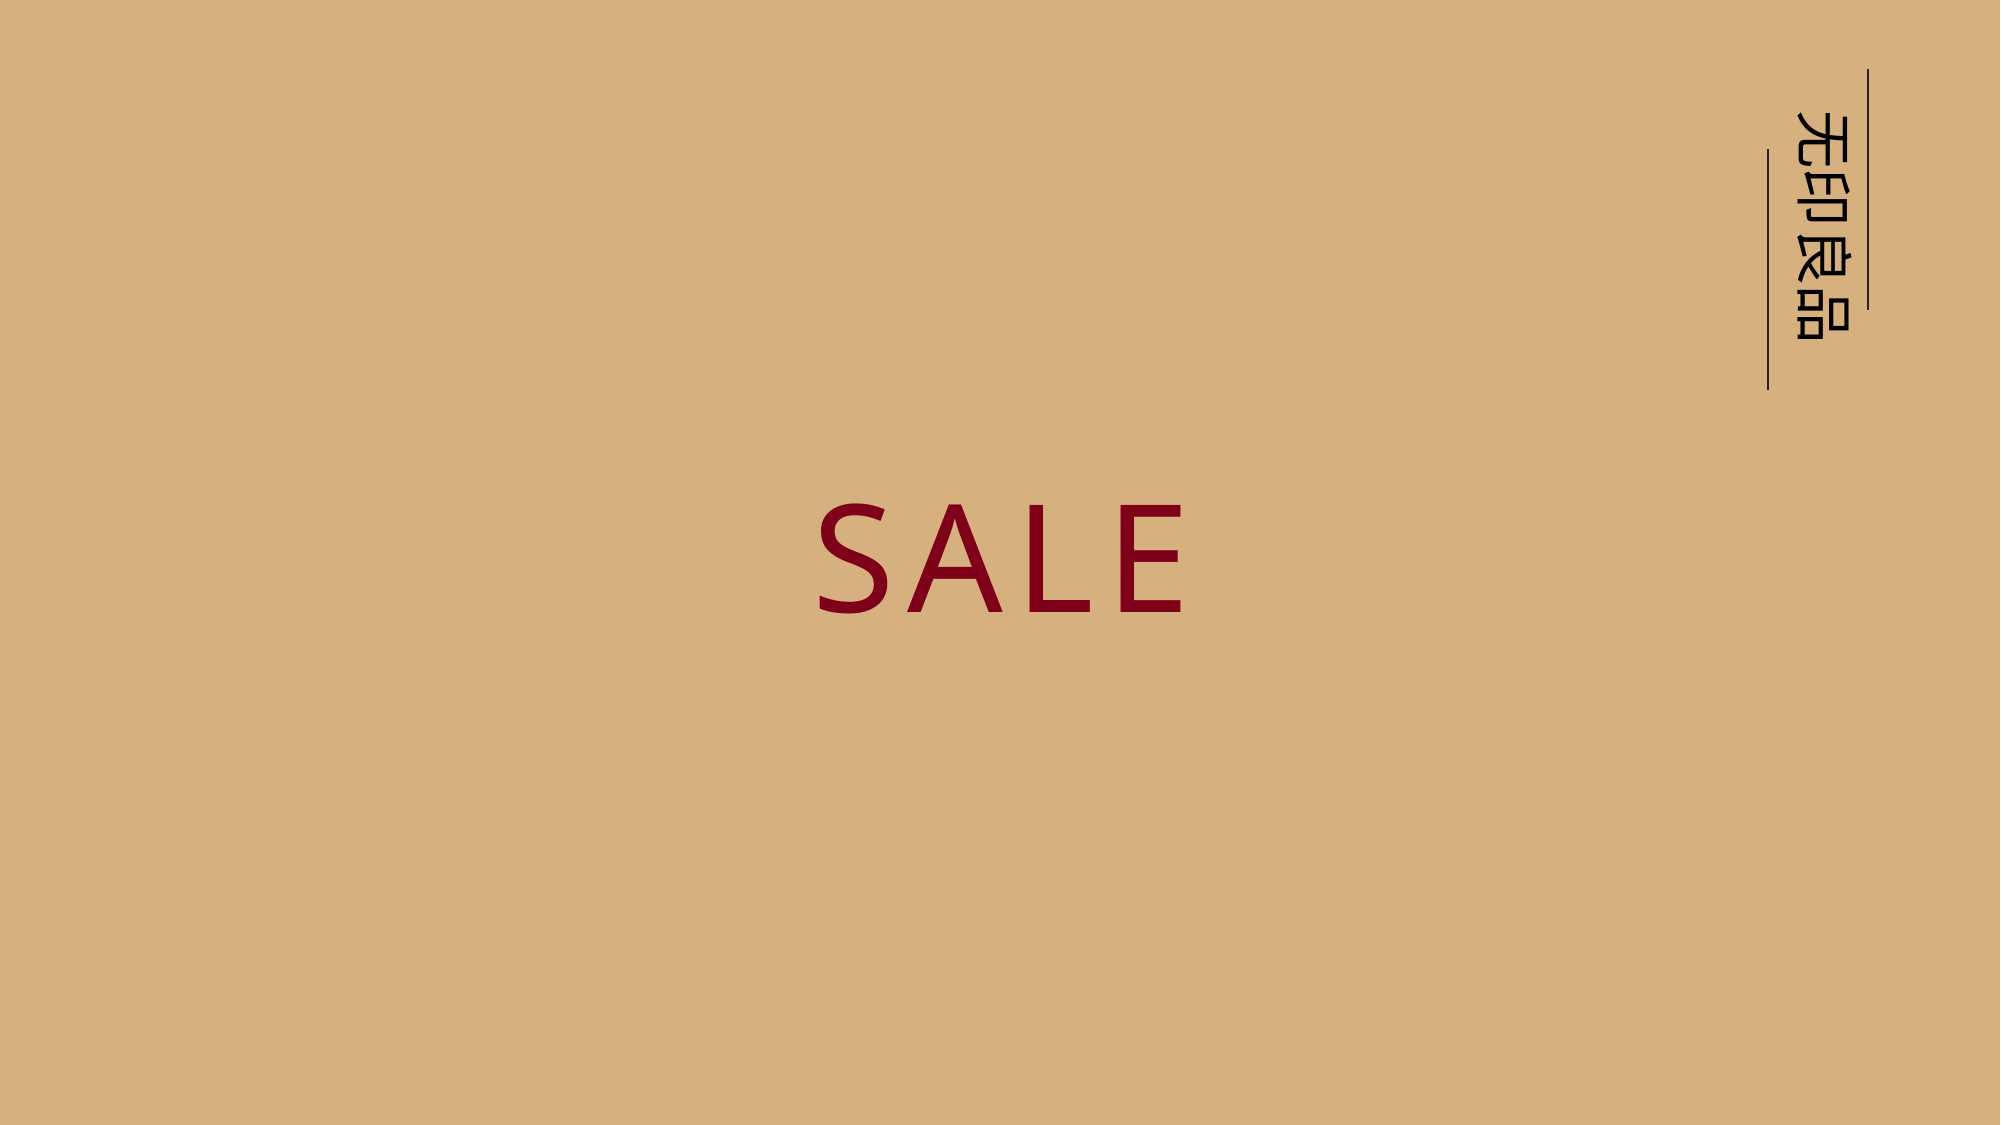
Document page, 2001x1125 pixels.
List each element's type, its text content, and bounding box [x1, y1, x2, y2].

text_box 无印良品 [1767, 88, 1869, 367]
text_box SALE [733, 454, 1269, 650]
